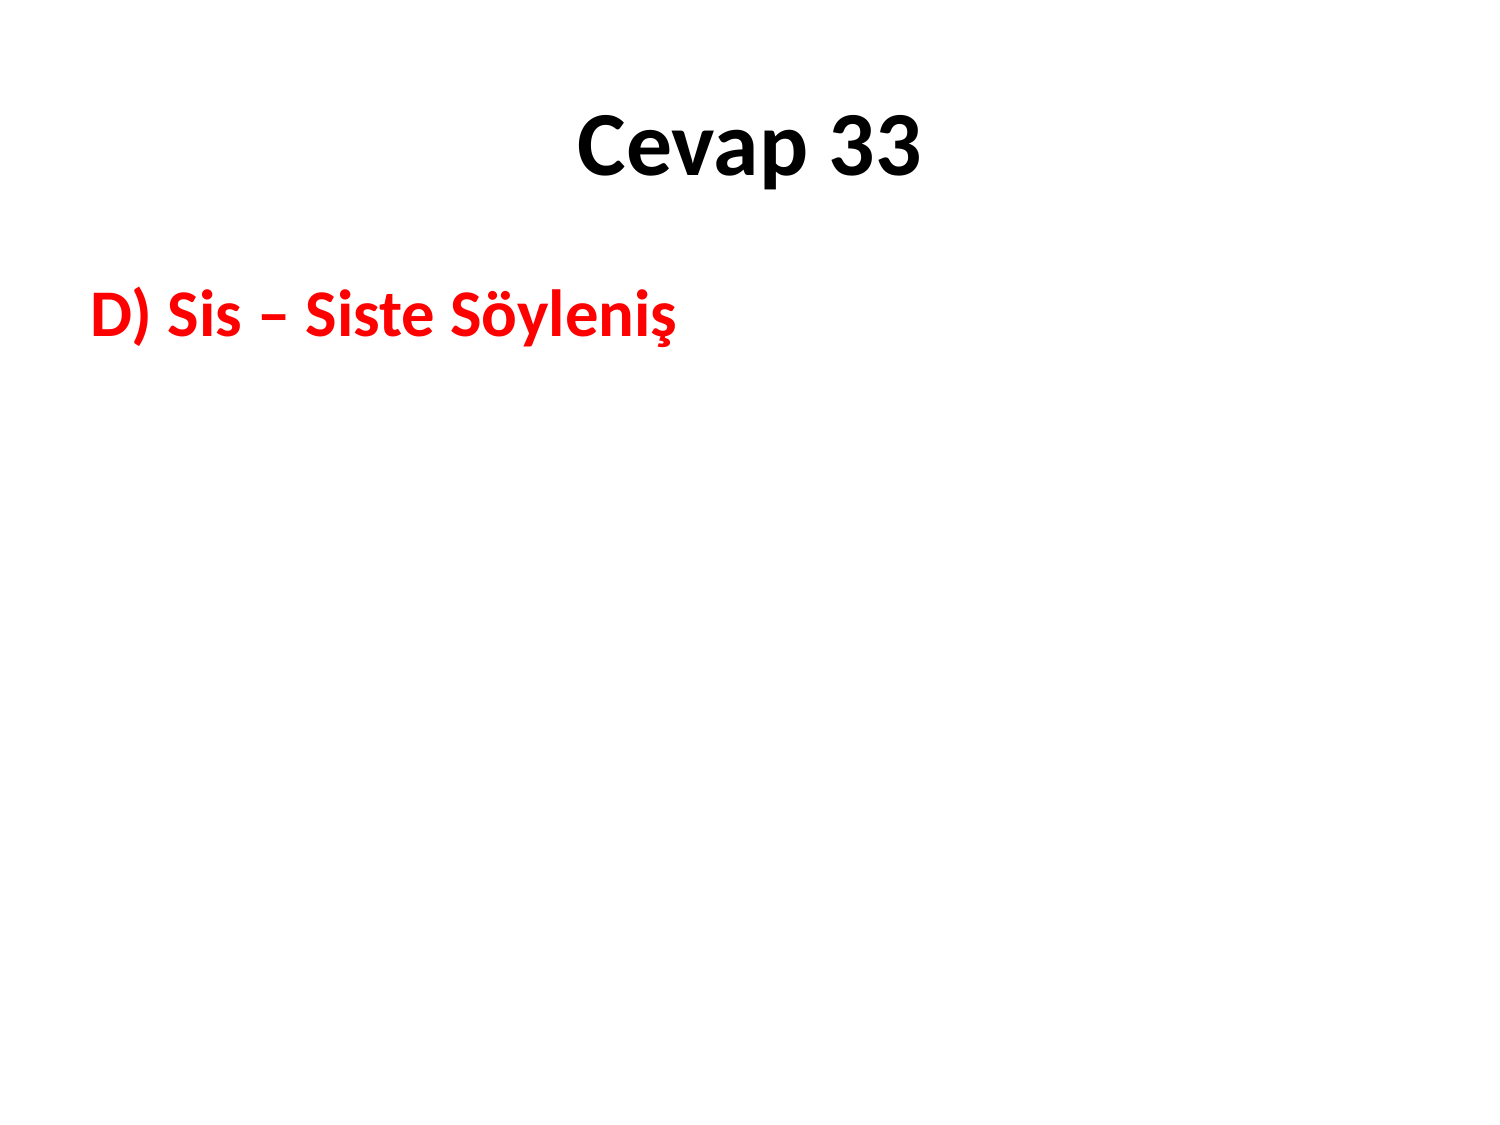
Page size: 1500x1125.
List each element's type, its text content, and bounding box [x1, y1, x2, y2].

list D) Sis – Siste Söyleniş [75, 262, 1425, 1005]
title Cevap 33 [75, 45, 1425, 233]
